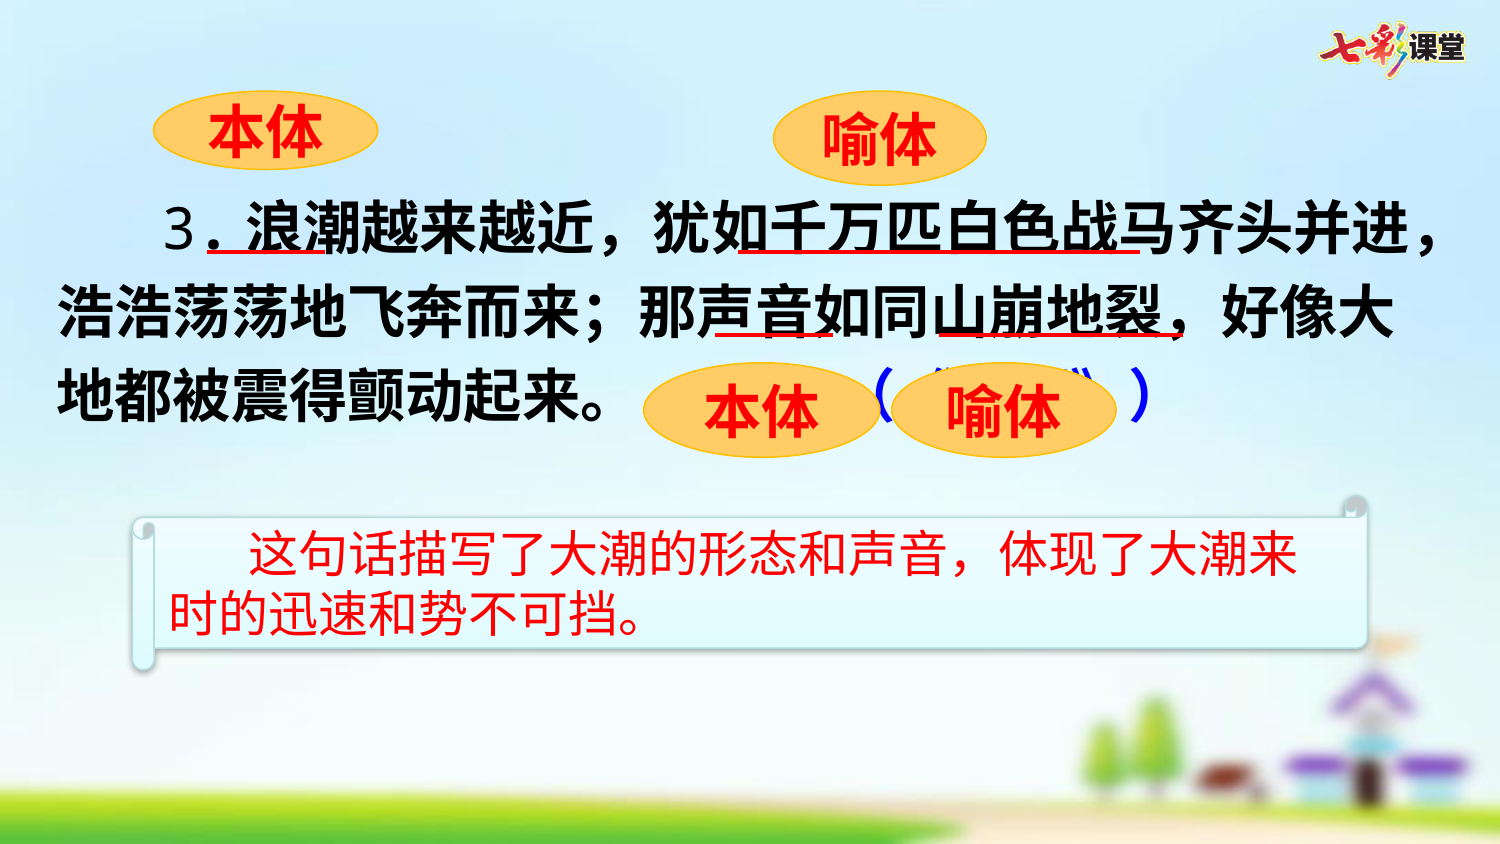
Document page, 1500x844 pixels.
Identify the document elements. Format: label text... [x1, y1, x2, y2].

text_box 这句话描写了大潮的形态和声音，体现了大潮来时的迅速和势不可挡。 [131, 494, 1369, 671]
text_box 喻体 [771, 88, 989, 188]
text_box 本体 [641, 360, 882, 460]
picture [0, 0, 1500, 844]
text_box 本体 [151, 89, 380, 172]
text_box 喻体 [889, 360, 1119, 460]
text_box 3.浪潮越来越近，犹如千万匹白色战马齐头并进，浩浩荡荡地飞奔而来；那声音如同山崩地裂，好像大地都被震得颤动起来。 （《观潮》） [41, 169, 1459, 437]
